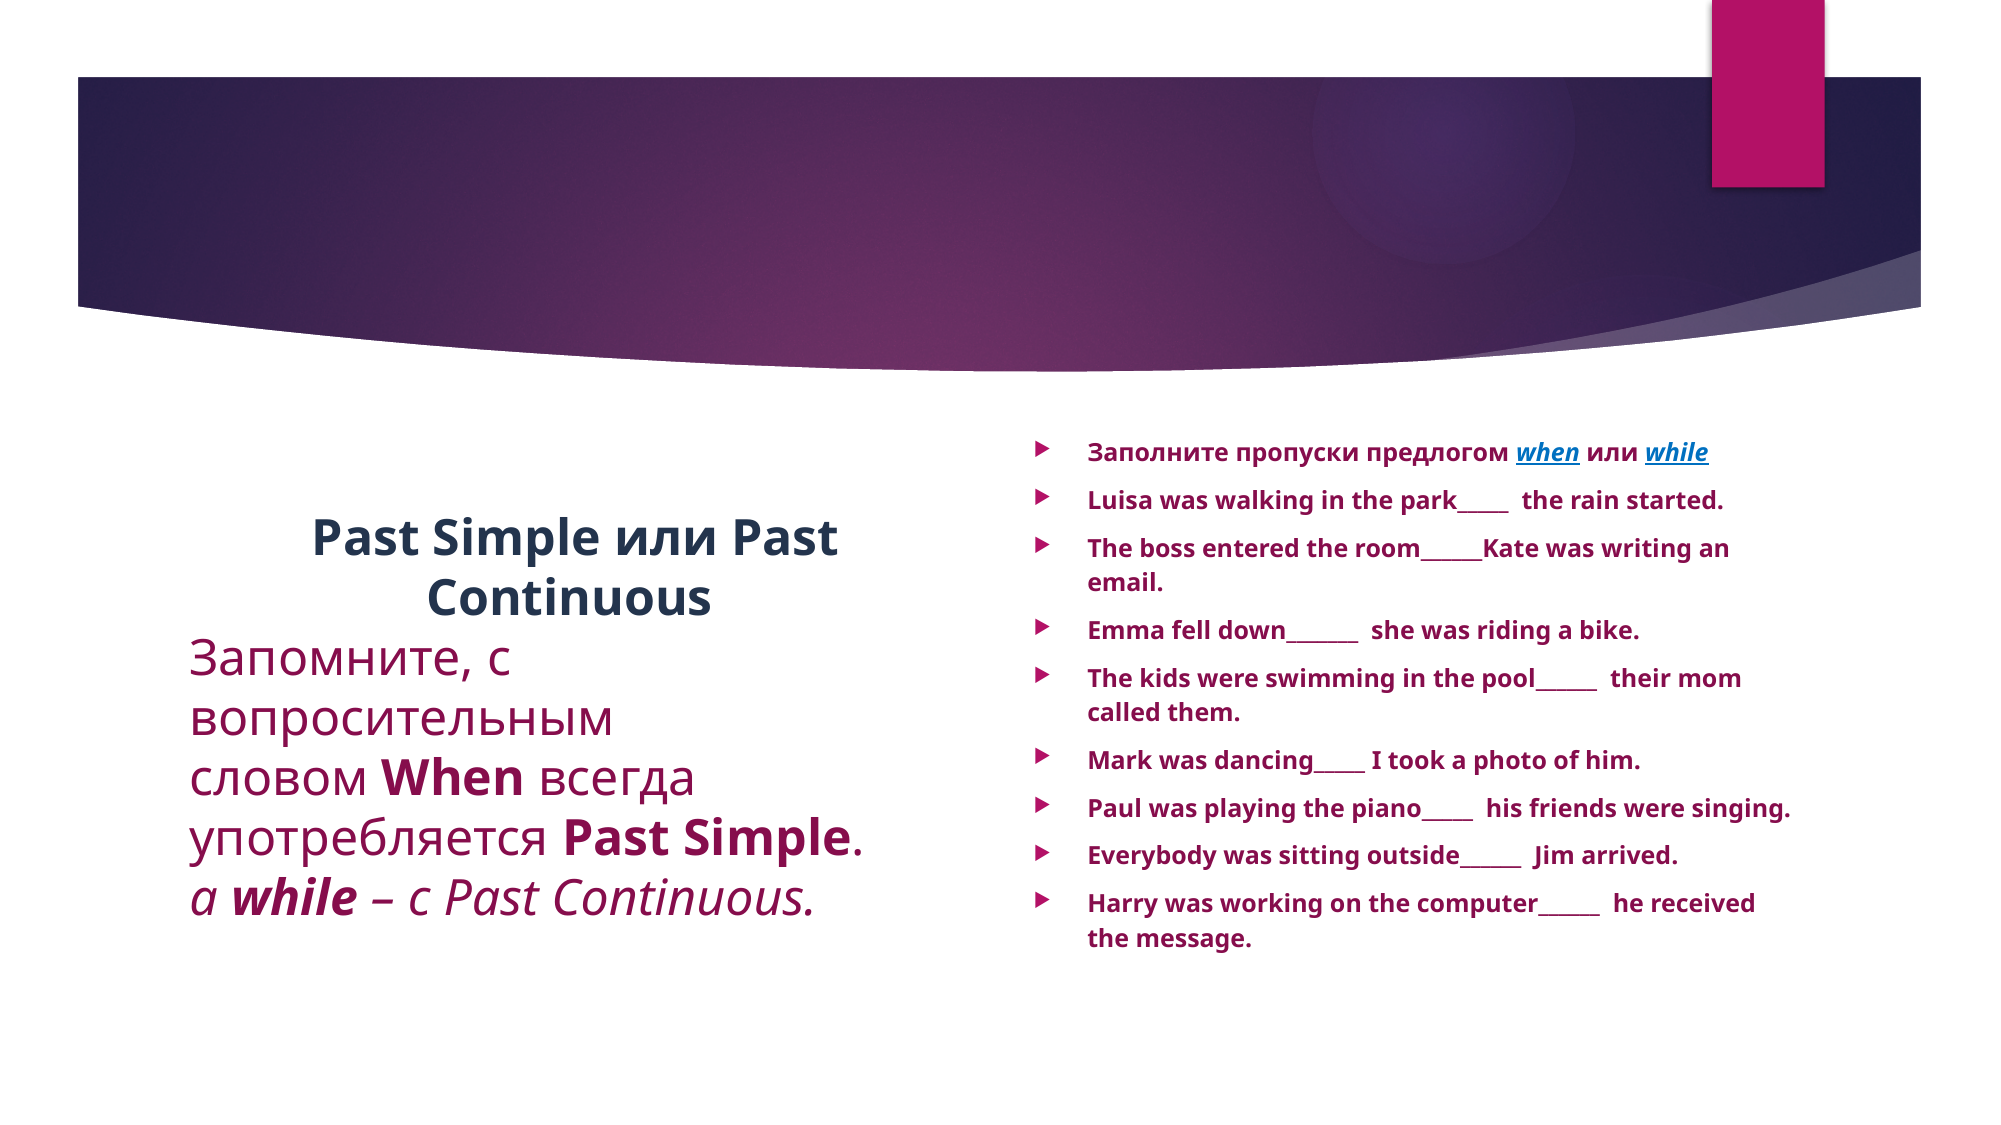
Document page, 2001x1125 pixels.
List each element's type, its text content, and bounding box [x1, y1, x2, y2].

list Past Simple или Past Continuous Запомните, с вопросительным словом When всегда употребляется Past Simple. a while – с Past Continuous. [189, 396, 950, 1035]
list Заполните пропуски предлогом when или while Luisa was walking in the park_____ the rain started. The boss entered the room______Kate was writing an email. Emma fell down_______ she was riding a bike. The kids were swimming in the pool______ their mom called them. Mark was dancing_____ I took a photo of him. Paul was playing the piano_____ his friends were singing. Everybody was sitting outside______ Jim arrived. Harry was working on the computer______ he received the message. [1018, 427, 1810, 988]
